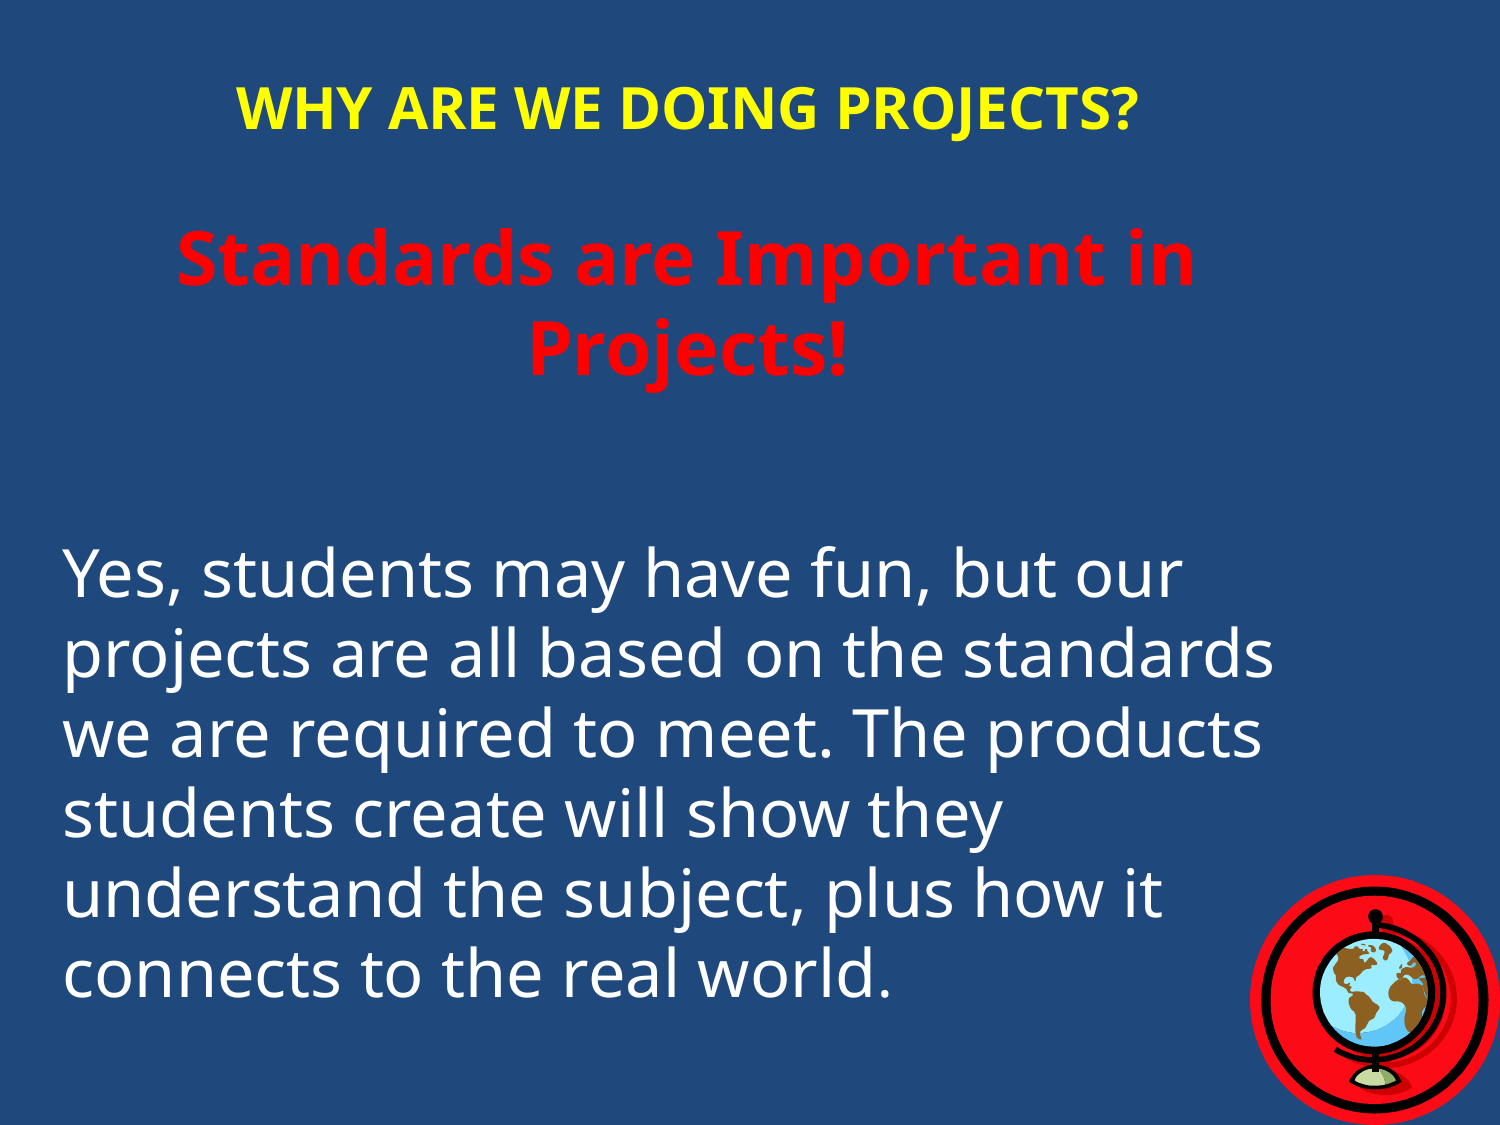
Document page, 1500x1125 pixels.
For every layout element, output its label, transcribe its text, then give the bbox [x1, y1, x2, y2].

text_box WHY ARE WE DOING PROJECTS? Standards are Important in Projects! Yes, students may have fun, but our projects are all based on the standards we are required to meet. The products students create will show they understand the subject, plus how it connects to the real world. [62, 0, 1313, 1023]
picture [1249, 874, 1500, 1125]
